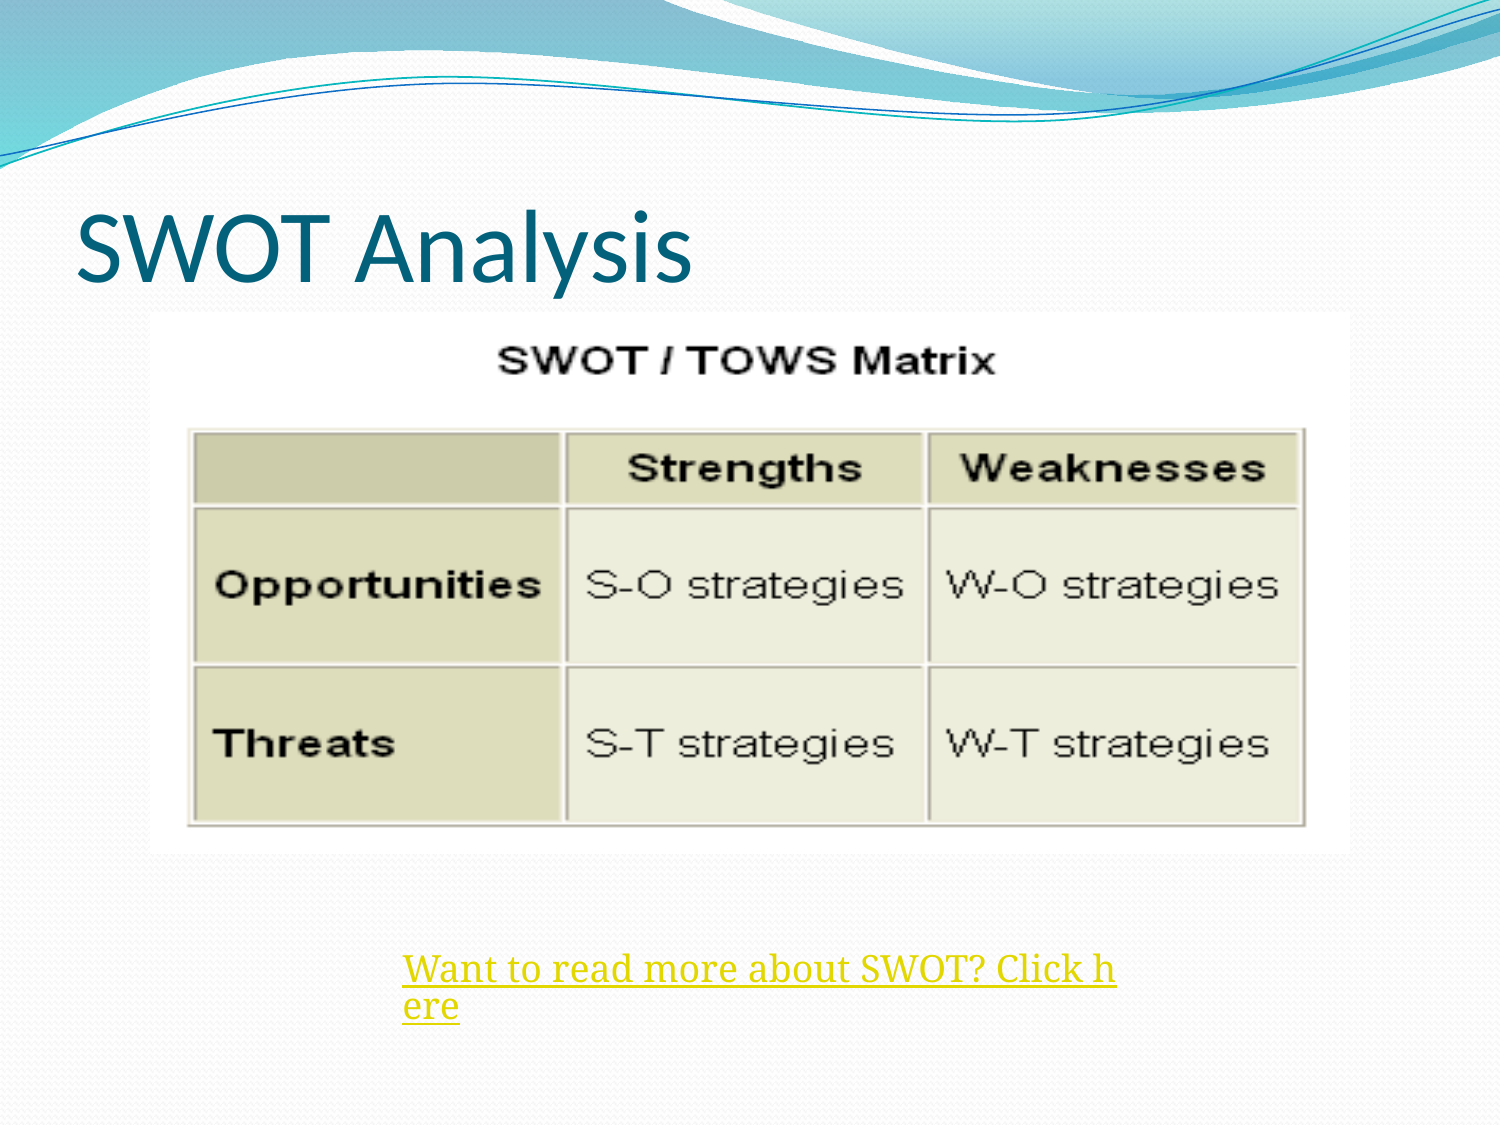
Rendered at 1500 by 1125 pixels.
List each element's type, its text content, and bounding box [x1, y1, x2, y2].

text_box Want to read more about SWOT? Click here [387, 937, 1138, 1004]
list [149, 312, 1351, 854]
title SWOT Analysis [75, 115, 1425, 303]
